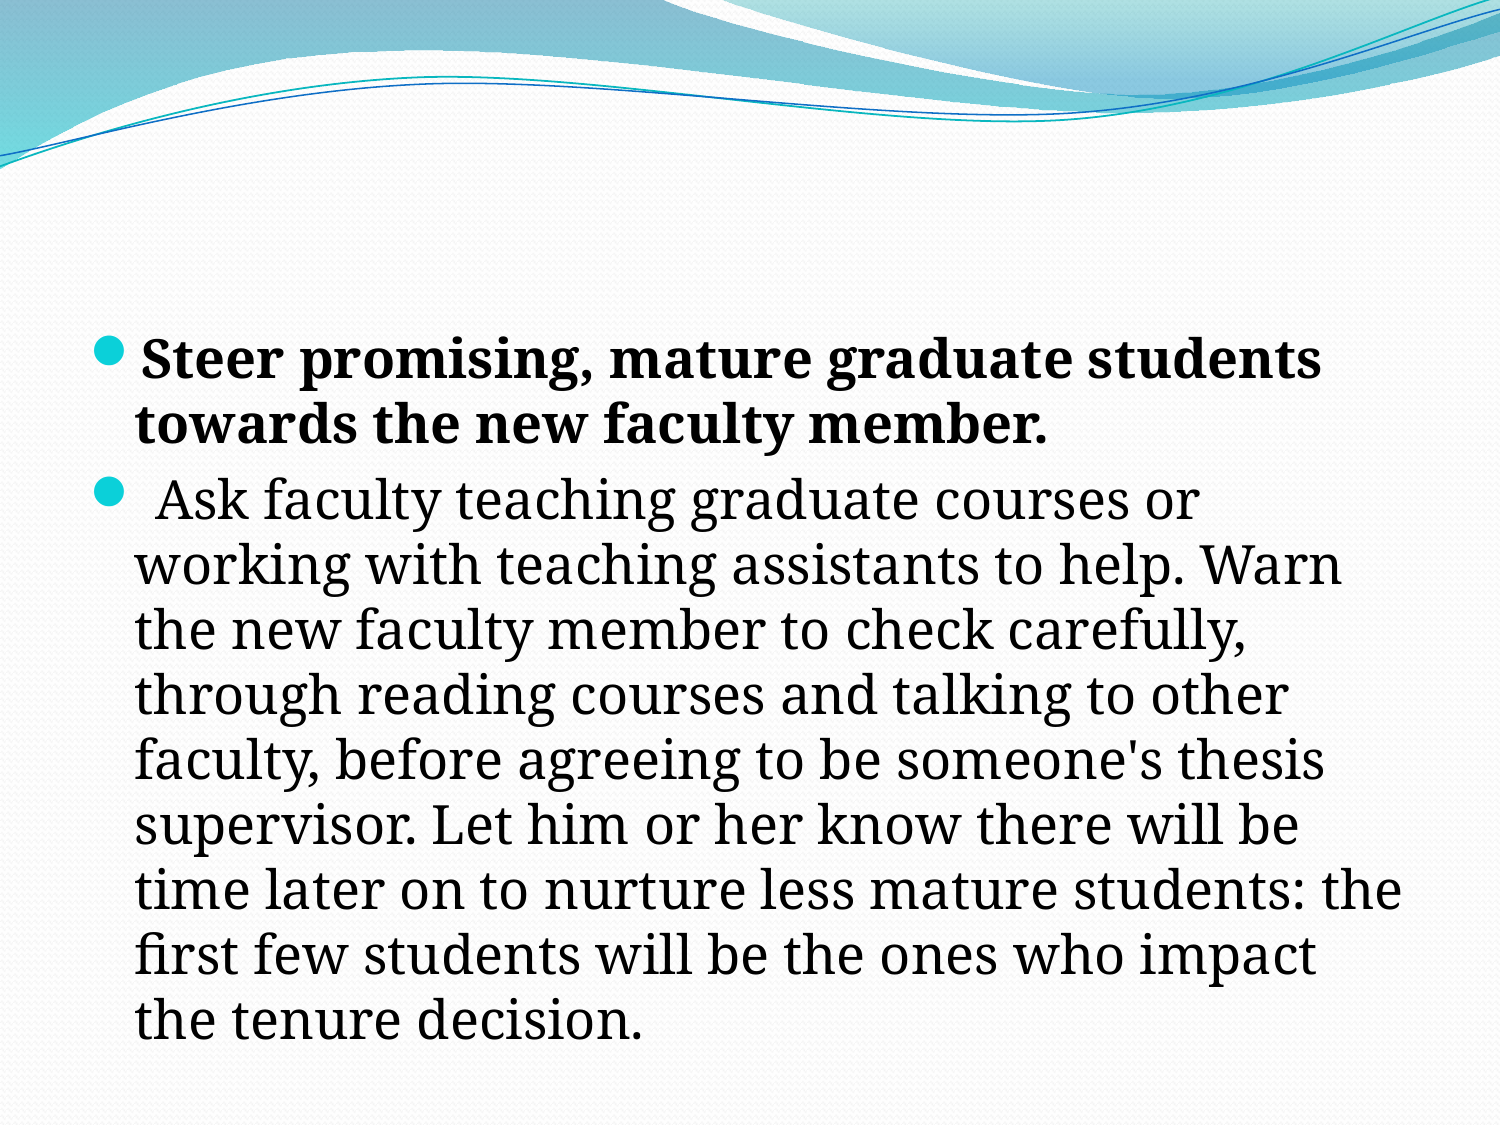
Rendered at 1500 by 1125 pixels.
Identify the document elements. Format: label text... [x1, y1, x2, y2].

list Steer promising, mature graduate students towards the new faculty member. Ask faculty teaching graduate courses or working with teaching assistants to help. Warn the new faculty member to check carefully, through reading courses and talking to other faculty, before agreeing to be someone's thesis supervisor. Let him or her know there will be time later on to nurture less mature students: the first few students will be the ones who impact the tenure decision. [75, 317, 1425, 1038]
